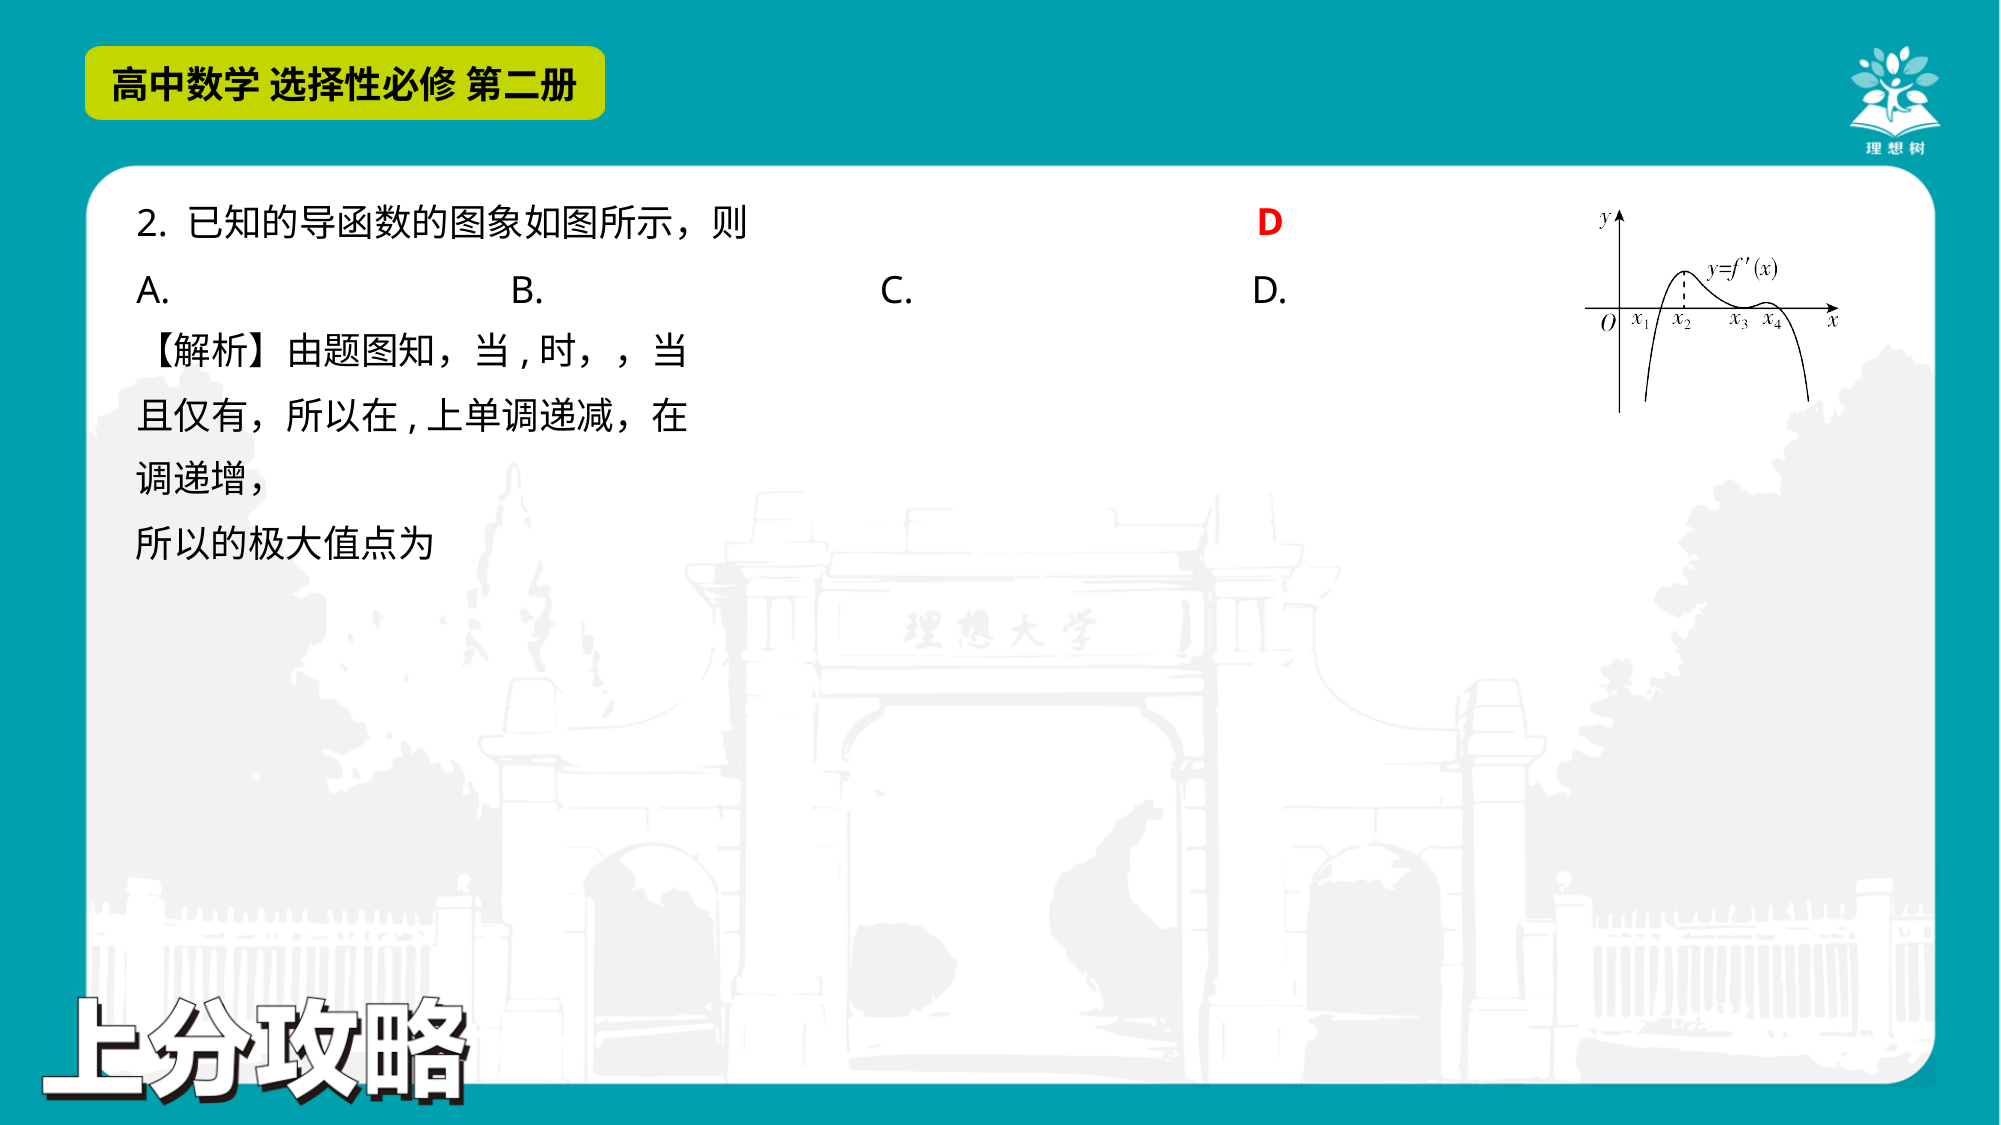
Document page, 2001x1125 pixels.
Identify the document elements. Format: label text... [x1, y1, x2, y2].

picture [0, 0, 2000, 1125]
text_box D [1242, 176, 1298, 237]
